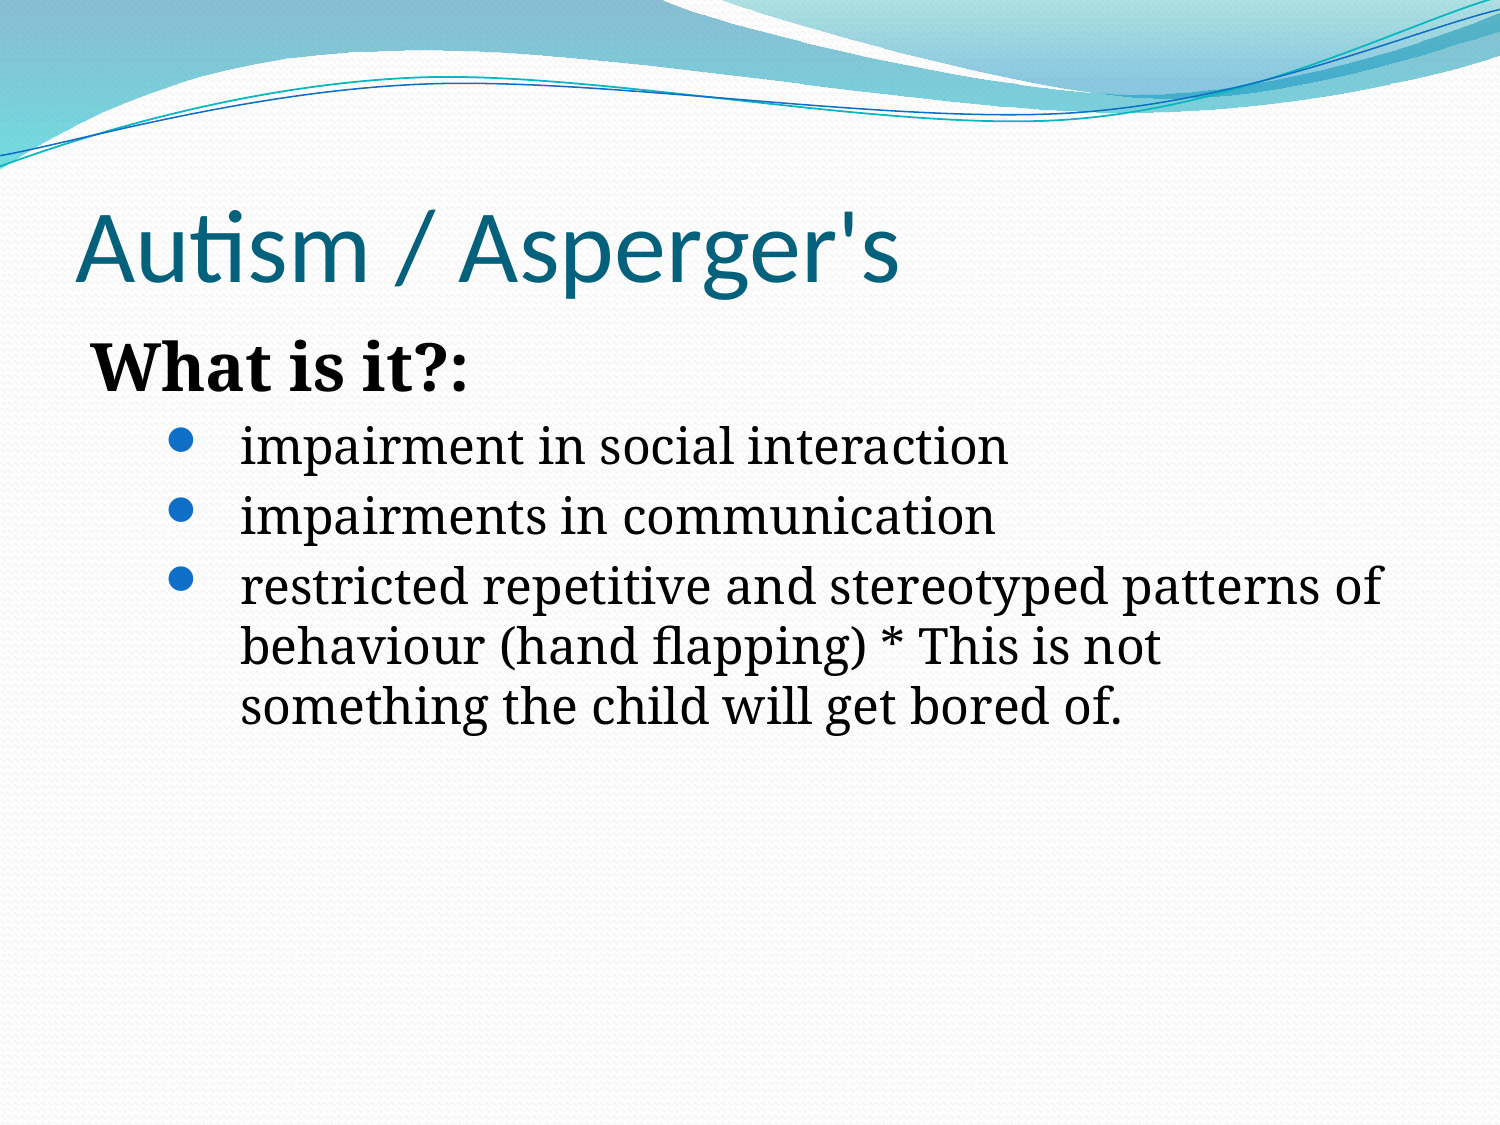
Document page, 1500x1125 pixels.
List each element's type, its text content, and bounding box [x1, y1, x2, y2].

title Autism / Asperger's [74, 115, 1426, 304]
list What is it?: impairment in social interaction impairments in communication restricted repetitive and stereotyped patterns of behaviour (hand flapping) * This is not something the child will get bored of. [74, 317, 1426, 1038]
